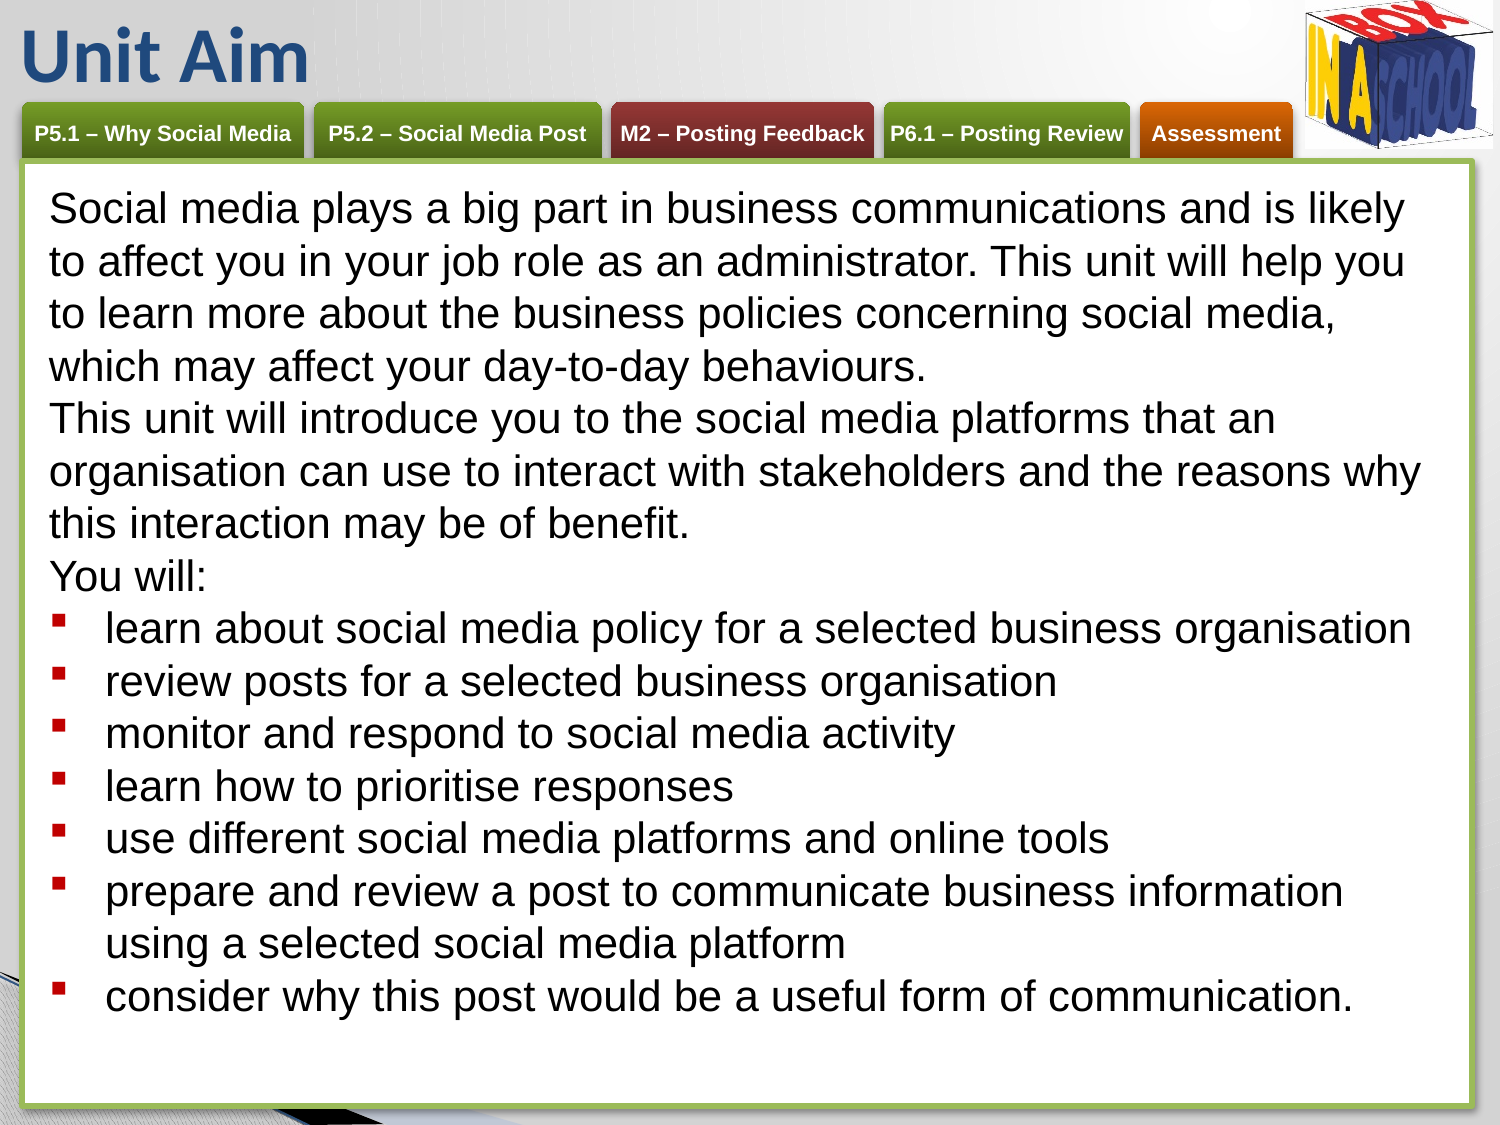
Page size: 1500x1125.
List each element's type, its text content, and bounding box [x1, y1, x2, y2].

text_box Social media plays a big part in business communications and is likely to affect you in your job role as an administrator. This unit will help you to learn more about the business policies concerning social media, which may affect your day-to-day behaviours. This unit will introduce you to the social media platforms that an organisation can use to interact with stakeholders and the reasons why this interaction may be of benefit. You will: learn about social media policy for a selected business organisation review posts for a selected business organisation monitor and respond to social media activity learn how to prioritise responses use different social media platforms and online tools prepare and review a post to communicate business information using a selected social media platform consider why this post would be a useful form of communication. [34, 172, 1454, 1028]
picture [1305, 0, 1494, 149]
picture [281, 1114, 303, 1125]
title Unit Aim [5, 0, 1270, 102]
